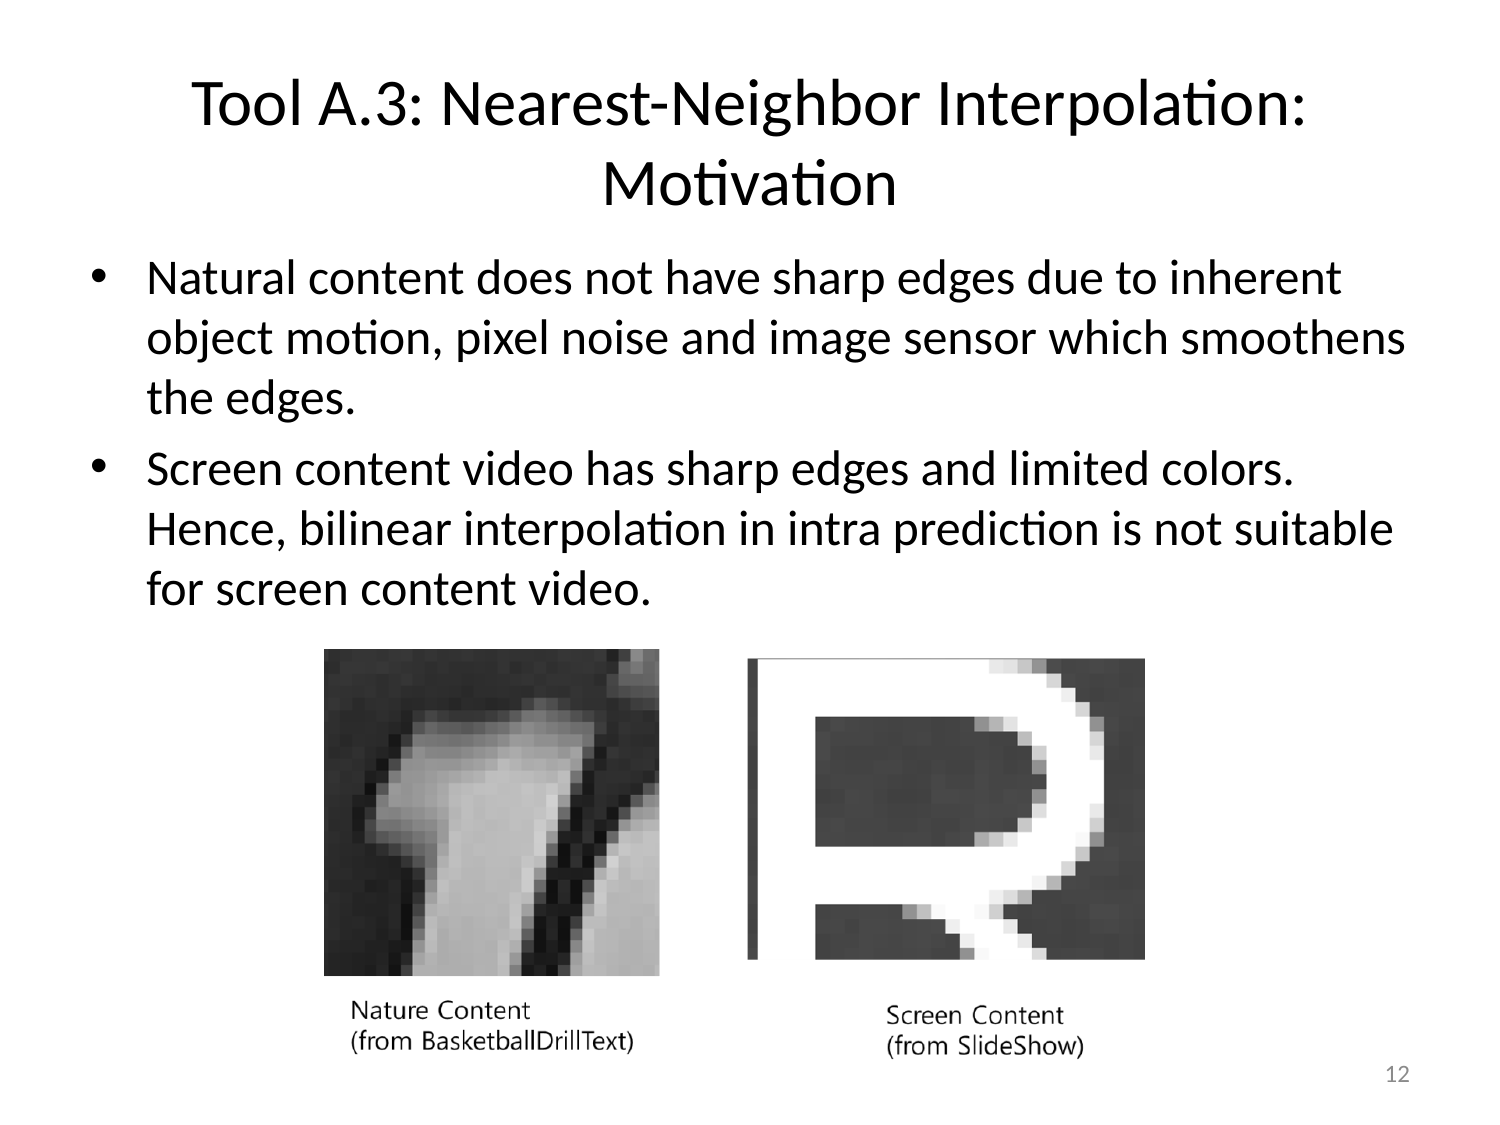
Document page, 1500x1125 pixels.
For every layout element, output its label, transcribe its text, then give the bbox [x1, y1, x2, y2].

title Tool A.3: Nearest-Neighbor Interpolation: Motivation [75, 45, 1425, 88]
list Natural content does not have sharp edges due to inherent object motion, pixel noise and image sensor which smoothens the edges. Screen content video has sharp edges and limited colors. Hence, bilinear interpolation in intra prediction is not suitable for screen content video. [75, 237, 1425, 1100]
slide_number 12 [1074, 1042, 1425, 1103]
picture [324, 649, 1146, 1076]
title Tool A.3: Nearest-Neighbor Interpolation: Motivation [75, 90, 1425, 233]
